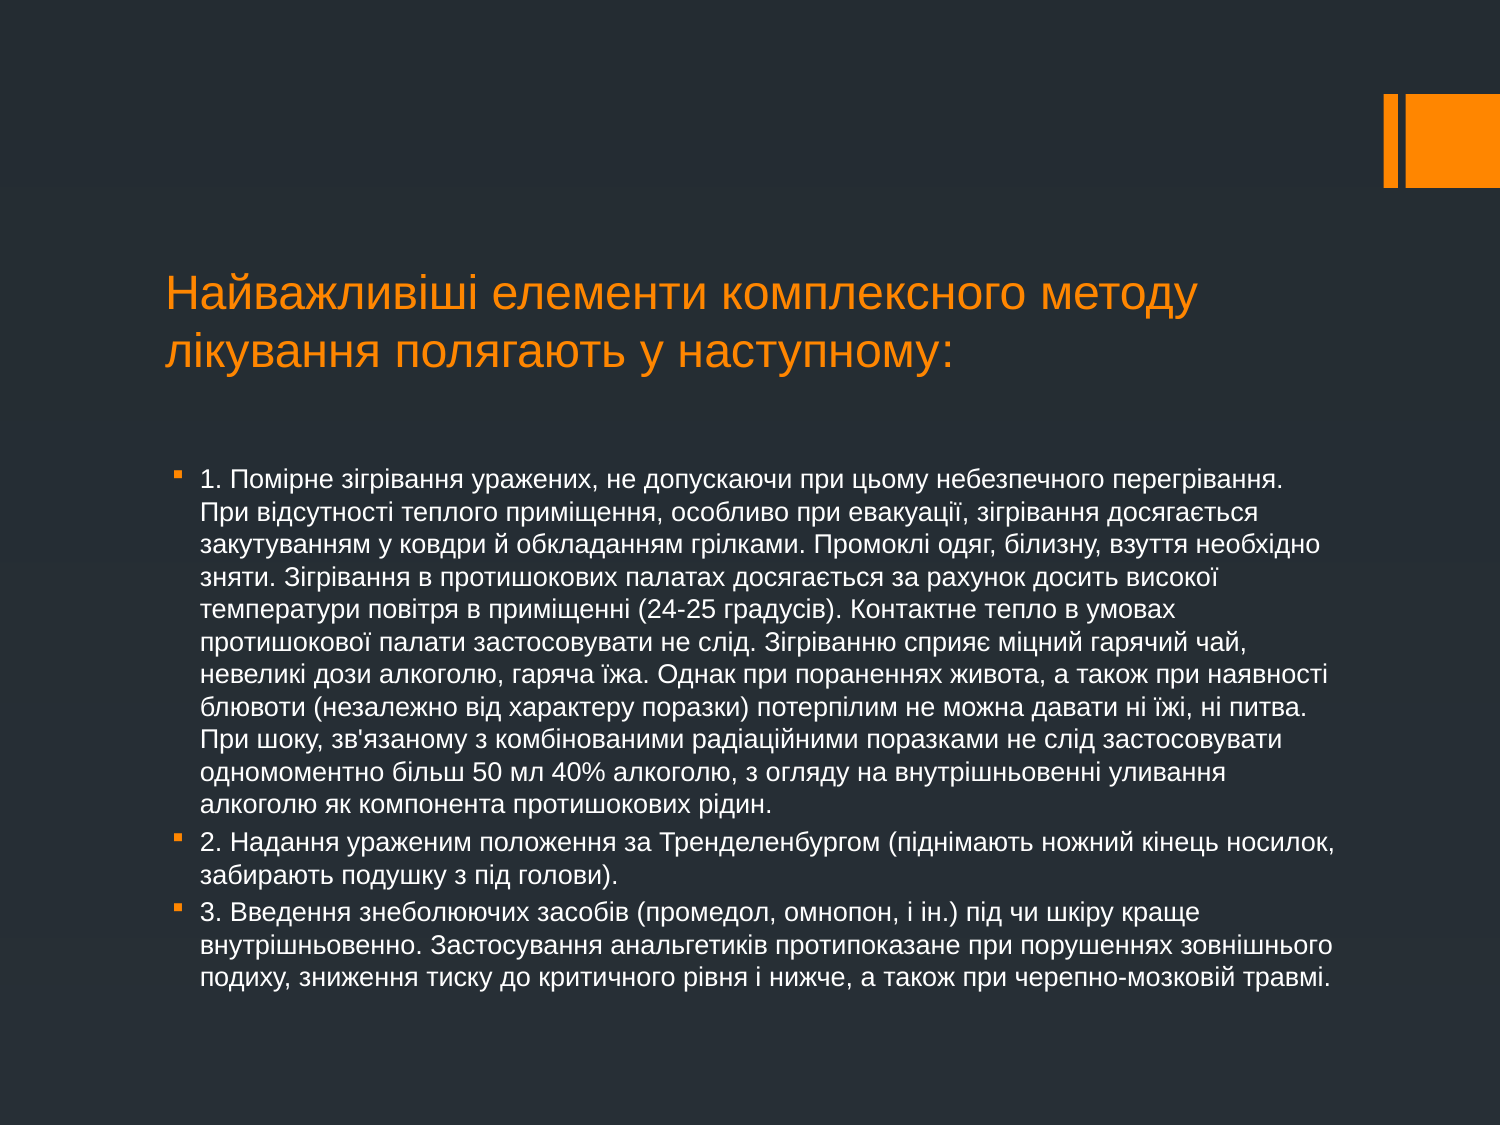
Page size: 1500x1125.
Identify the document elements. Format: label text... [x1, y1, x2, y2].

list 1. Помірне зігрівання уражених, не допускаючи при цьому небезпечного перегрівання. При відсутності теплого приміщення, особливо при евакуації, зігрівання досягається закутуванням у ковдри й обкладанням грілками. Промоклі одяг, білизну, взуття необхідно зняти. Зігрівання в протишокових палатах досягається за рахунок досить високої температури повітря в приміщенні (24-25 градусів). Контактне тепло в умовах протишокової палати застосовувати не слід. Зігріванню сприяє міцний гарячий чай, невеликі дози алкоголю, гаряча їжа. Однак при пораненнях живота, а також при наявності блювоти (незалежно від характеру поразки) потерпілим не можна давати ні їжі, ні питва. При шоку, зв'язаному з комбінованими радіаційними поразками не слід застосовувати одномоментно більш 50 мл 40% алкоголю, з огляду на внутрішньовенні уливання алкоголю як компонента протишокових рідин. 2. Надання ураженим положення за Тренделенбургом (піднімають ножний кінець носилок, забирають подушку з під голови). 3. Введення знеболюючих засобів (промедол, омнопон, і ін.) під чи шкіру краще внутрішньовенно. Застосування анальгетиків протипоказане при порушеннях зовнішнього подиху, зниження тиску до критичного рівня і нижче, а також при черепно-мозковій травмі. [150, 454, 1350, 1035]
title Найважливіші елементи комплексного методу лікування полягають у наступному: [150, 253, 1350, 443]
